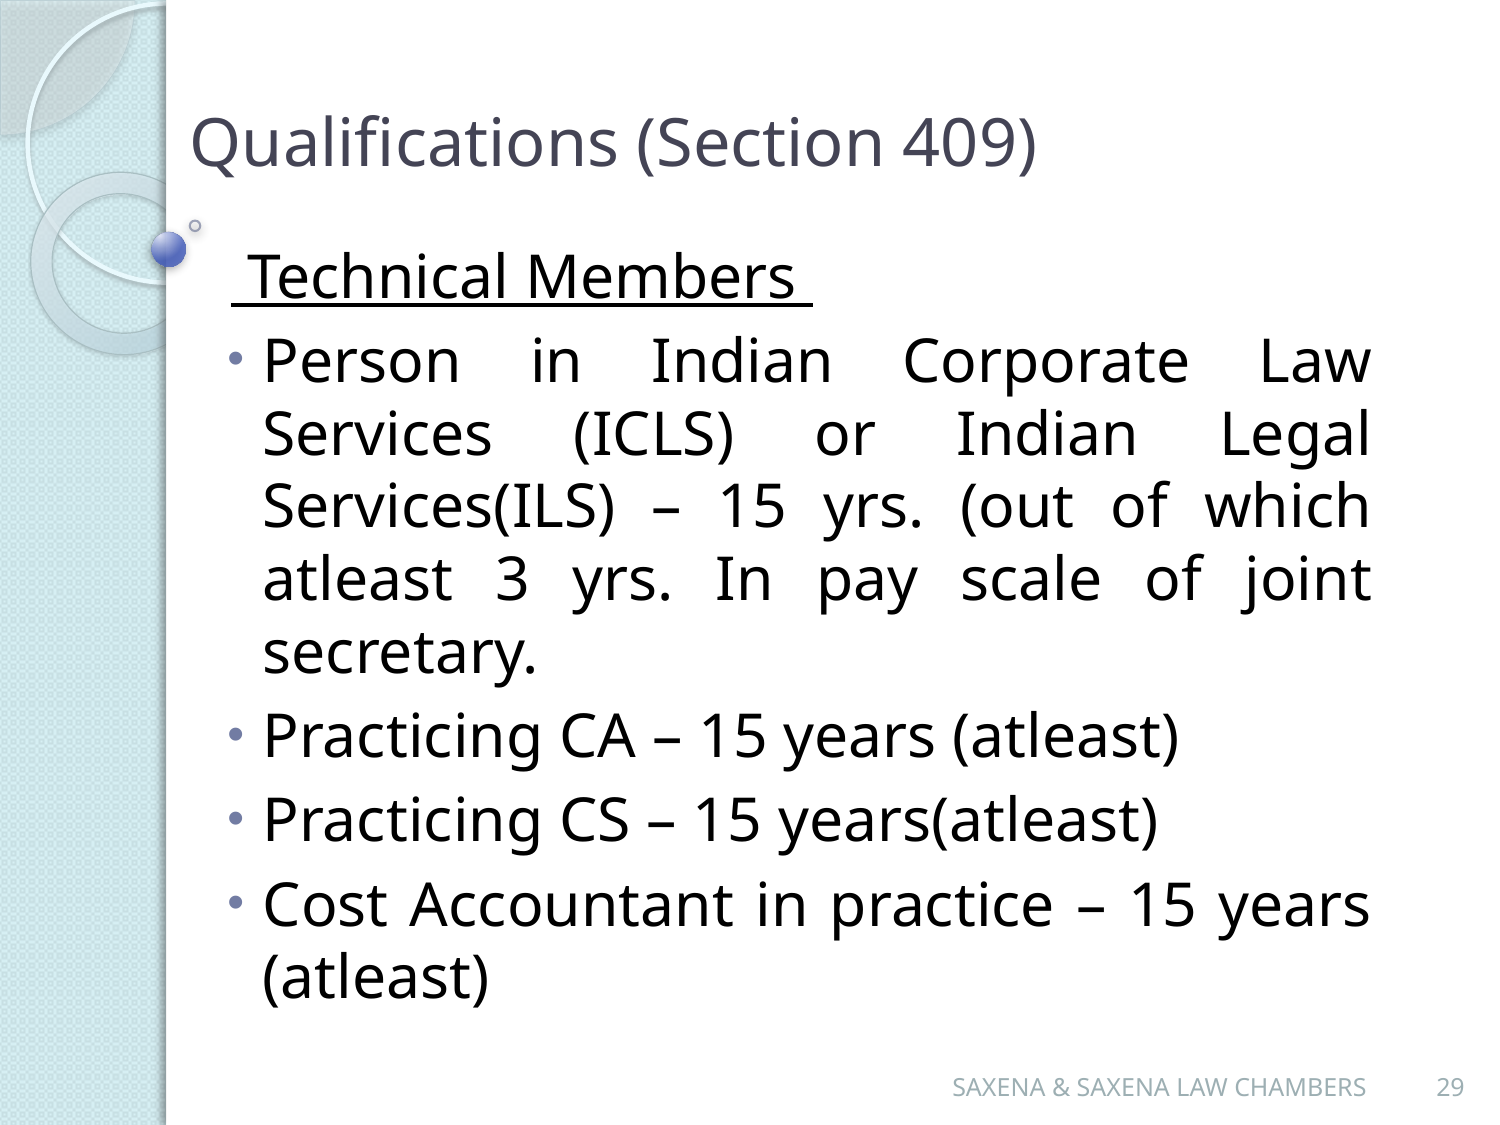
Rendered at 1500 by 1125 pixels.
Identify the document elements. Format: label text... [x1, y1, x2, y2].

footer SAXENA & SAXENA LAW CHAMBERS [937, 1034, 1413, 1113]
slide_number 29 [1413, 1034, 1488, 1113]
subtitle Technical Members Person in Indian Corporate Law Services (ICLS) or Indian Legal Services(ILS) – 15 yrs. (out of which atleast 3 yrs. In pay scale of joint secretary. Practicing CA – 15 years (atleast) Practicing CS – 15 years(atleast) Cost Accountant in practice – 15 years (atleast) [212, 237, 1388, 1025]
title Qualifications (Section 409) [174, 37, 1363, 188]
